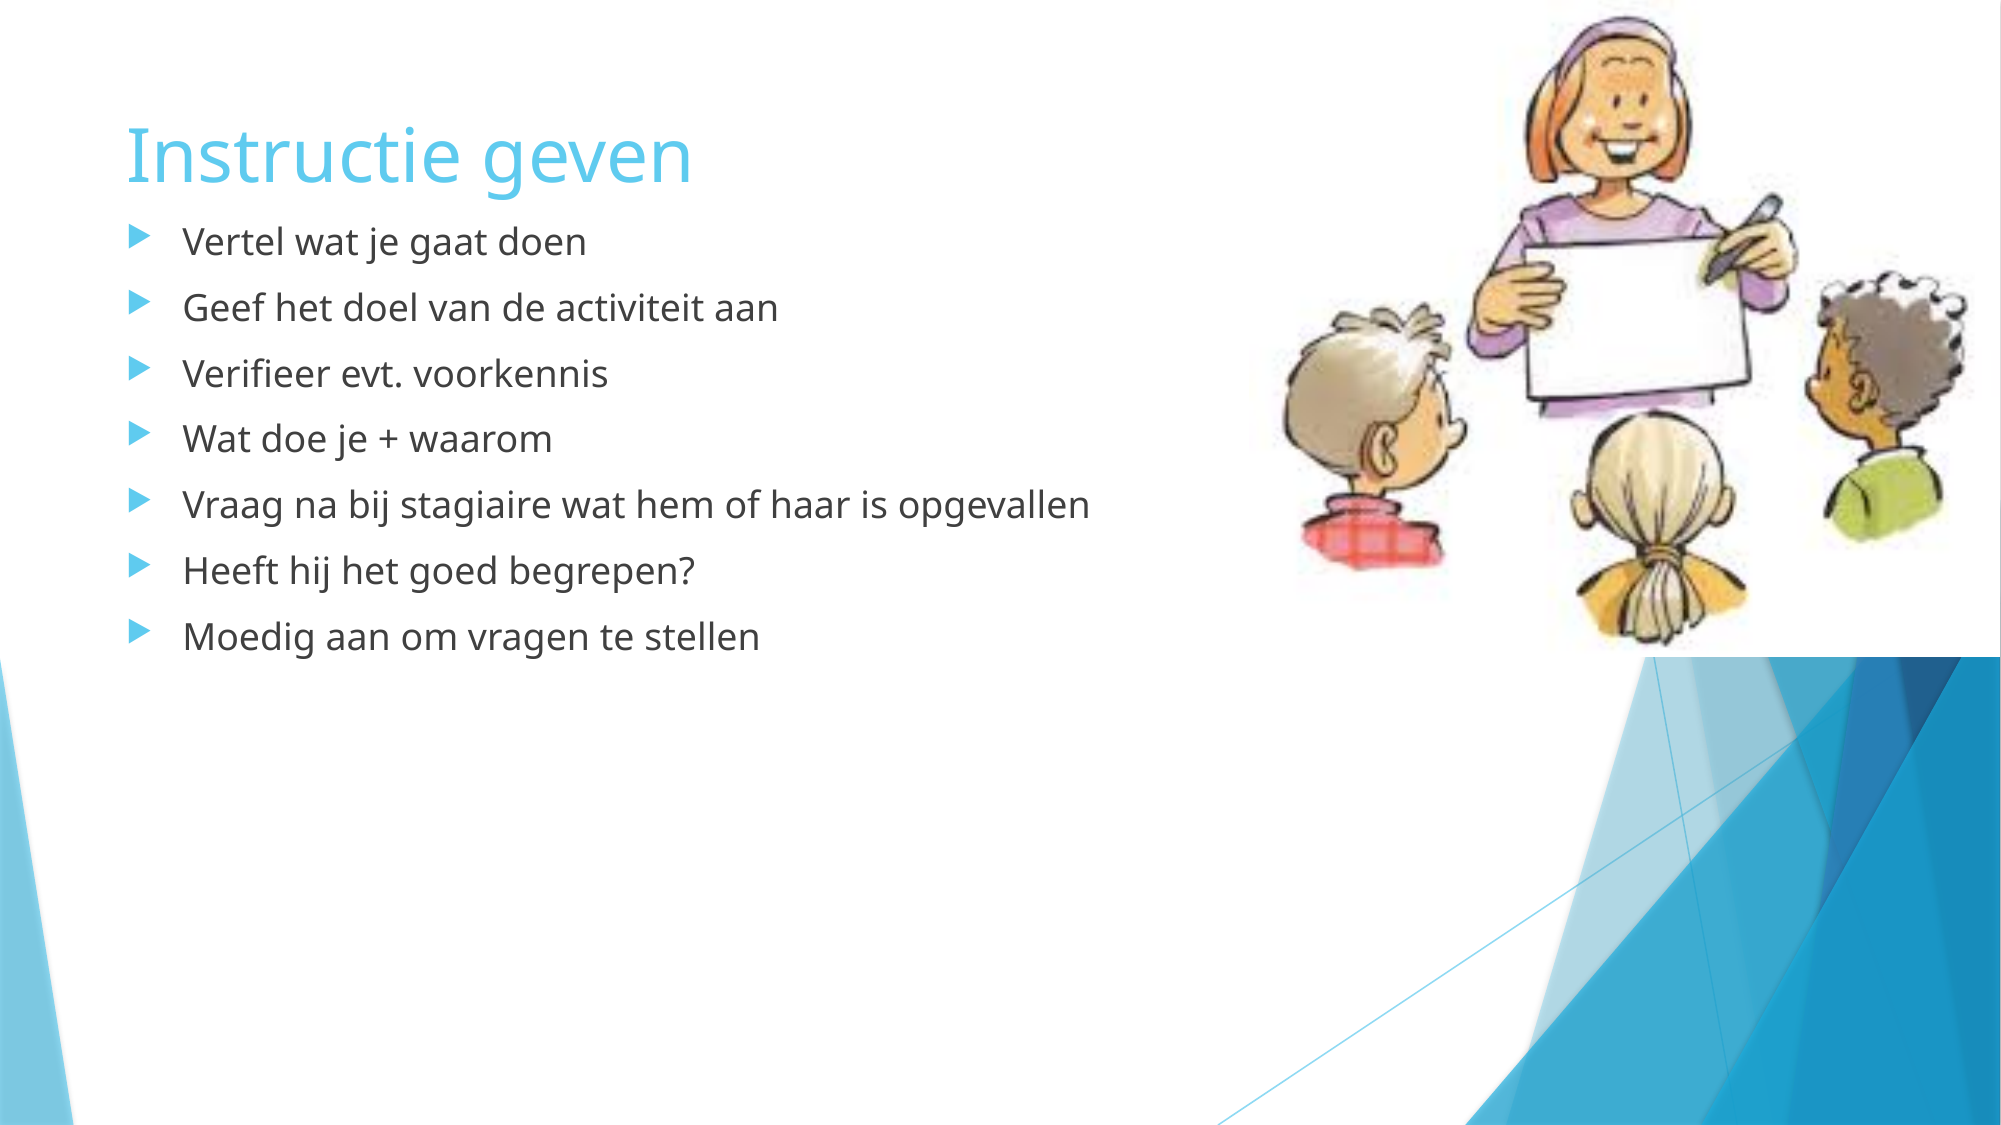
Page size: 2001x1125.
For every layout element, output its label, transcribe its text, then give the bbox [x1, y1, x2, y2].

list Vertel wat je gaat doen Geef het doel van de activiteit aan Verifieer evt. voorkennis Wat doe je + waarom Vraag na bij stagiaire wat hem of haar is opgevallen Heeft hij het goed begrepen? Moedig aan om vragen te stellen [111, 210, 1522, 848]
picture [1248, 0, 2000, 658]
title Instructie geven [111, 99, 1243, 210]
